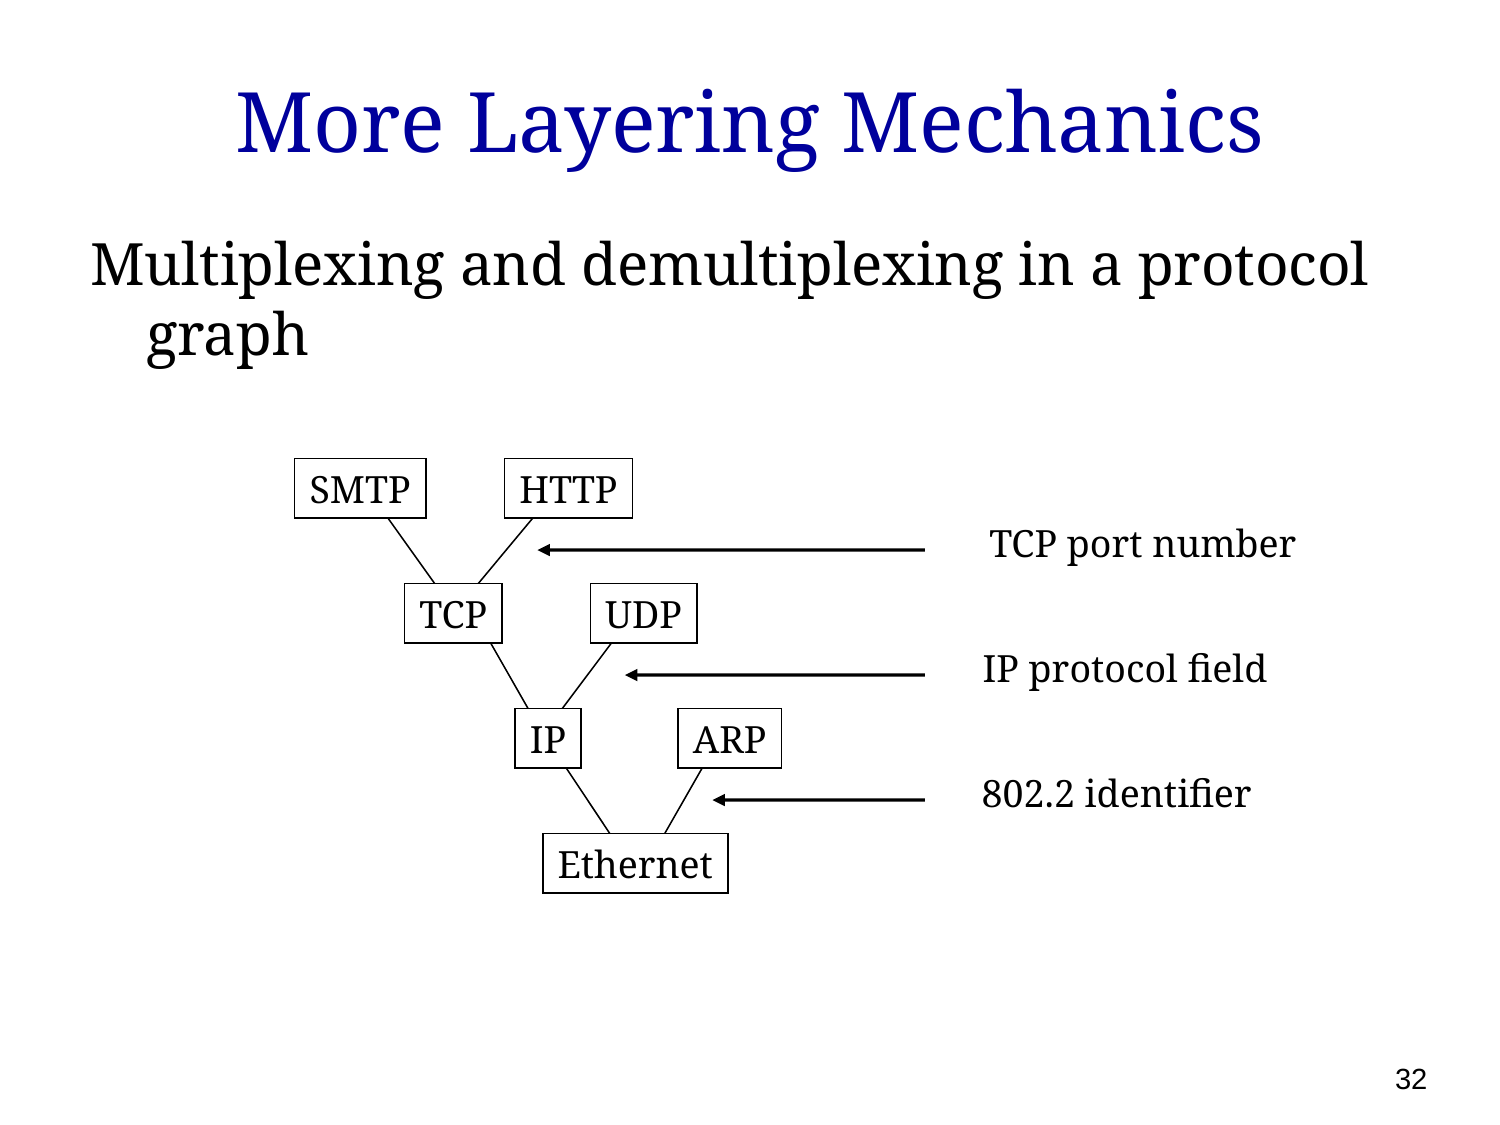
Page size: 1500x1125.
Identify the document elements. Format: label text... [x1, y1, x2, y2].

text_box [712, 793, 925, 807]
text_box TCP port number [974, 512, 1312, 573]
text_box ARP [678, 708, 782, 769]
text_box SMTP [294, 458, 426, 519]
title More Layering Mechanics [74, 47, 1426, 191]
text_box 802.2 identifier [966, 762, 1267, 823]
text_box TCP [404, 583, 503, 644]
text_box IP [514, 708, 582, 769]
text_box [624, 668, 925, 682]
list Multiplexing and demultiplexing in a protocol graph [74, 219, 1426, 963]
text_box [537, 543, 925, 557]
text_box UDP [590, 583, 698, 644]
text_box Ethernet [542, 833, 728, 894]
text_box IP protocol field [967, 637, 1283, 698]
text_box HTTP [504, 458, 633, 519]
slide_number 32 [1092, 1024, 1443, 1103]
